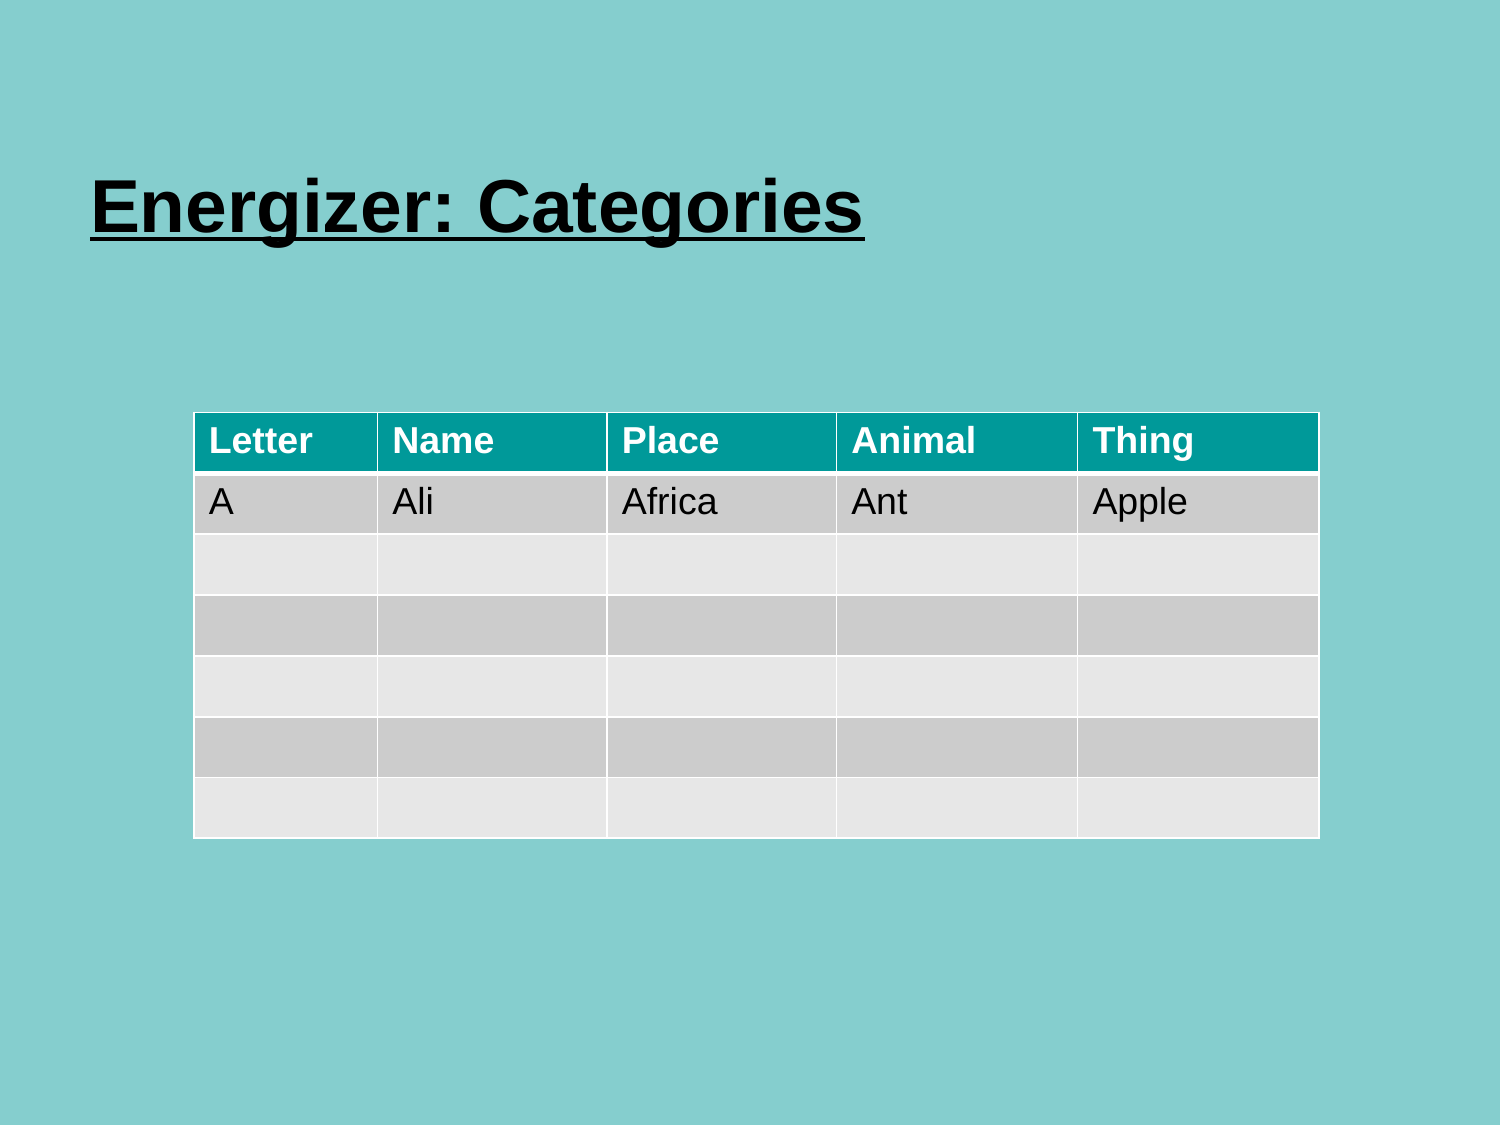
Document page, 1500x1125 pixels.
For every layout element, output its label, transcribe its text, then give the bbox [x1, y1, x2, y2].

table_cell [1078, 718, 1318, 777]
table_cell [837, 535, 1077, 594]
table_cell [378, 778, 606, 837]
table_header Animal [837, 413, 1077, 471]
title Energizer: Categories [75, 149, 1438, 350]
table_cell A [195, 476, 377, 533]
table_cell [608, 657, 836, 716]
table_cell [608, 596, 836, 655]
table_cell [608, 718, 836, 777]
table_header Place [608, 413, 836, 471]
table_cell Apple [1078, 476, 1318, 533]
table_cell [195, 778, 377, 837]
table_cell [608, 778, 836, 837]
table_cell [378, 596, 606, 655]
table_cell [837, 778, 1077, 837]
table_cell [1078, 596, 1318, 655]
table_cell [837, 657, 1077, 716]
table_cell [378, 657, 606, 716]
table_cell [378, 535, 606, 594]
table_cell [1078, 535, 1318, 594]
table_cell Ali [378, 476, 606, 533]
table_cell [1078, 778, 1318, 837]
table_cell [195, 657, 377, 716]
table_cell [837, 718, 1077, 777]
table_cell Africa [608, 476, 836, 533]
table_header Thing [1078, 413, 1318, 471]
table_header Letter [195, 413, 377, 471]
table_header Name [378, 413, 606, 471]
table_cell [1078, 657, 1318, 716]
table_cell [195, 718, 377, 777]
table_cell Ant [837, 476, 1077, 533]
table_cell [195, 535, 377, 594]
table_cell [378, 718, 606, 777]
table_cell [608, 535, 836, 594]
table_cell [195, 596, 377, 655]
table_cell [837, 596, 1077, 655]
